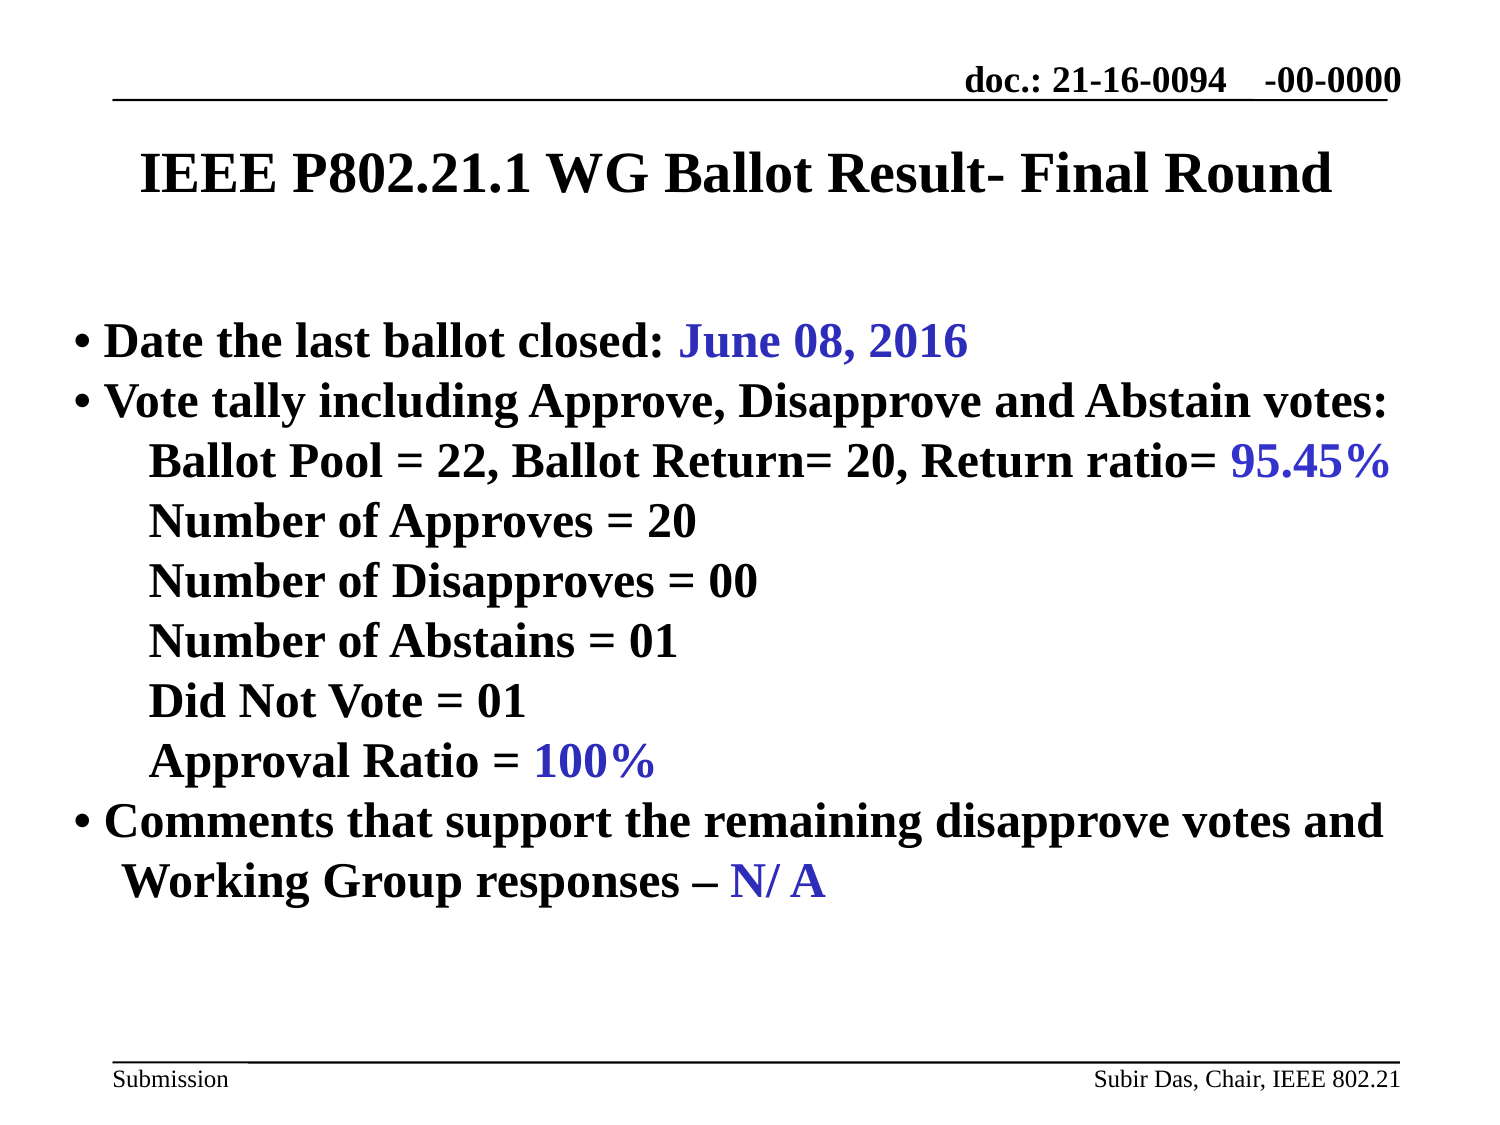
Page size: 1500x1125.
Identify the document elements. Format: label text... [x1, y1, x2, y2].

text_box • Date the last ballot closed: June 08, 2016 • Vote tally including Approve, Disapprove and Abstain votes: Ballot Pool = 22, Ballot Return= 20, Return ratio= 95.45% Number of Approves = 20 Number of Disapproves = 00 Number of Abstains = 01 Did Not Vote = 01 Approval Ratio = 100% • Comments that support the remaining disapprove votes and Working Group responses – N/ A [50, 299, 1450, 915]
title IEEE P802.21.1 WG Ballot Result- Final Round [37, 99, 1451, 238]
footer Subir Das, Chair, IEEE 802.21 [1089, 1061, 1402, 1093]
